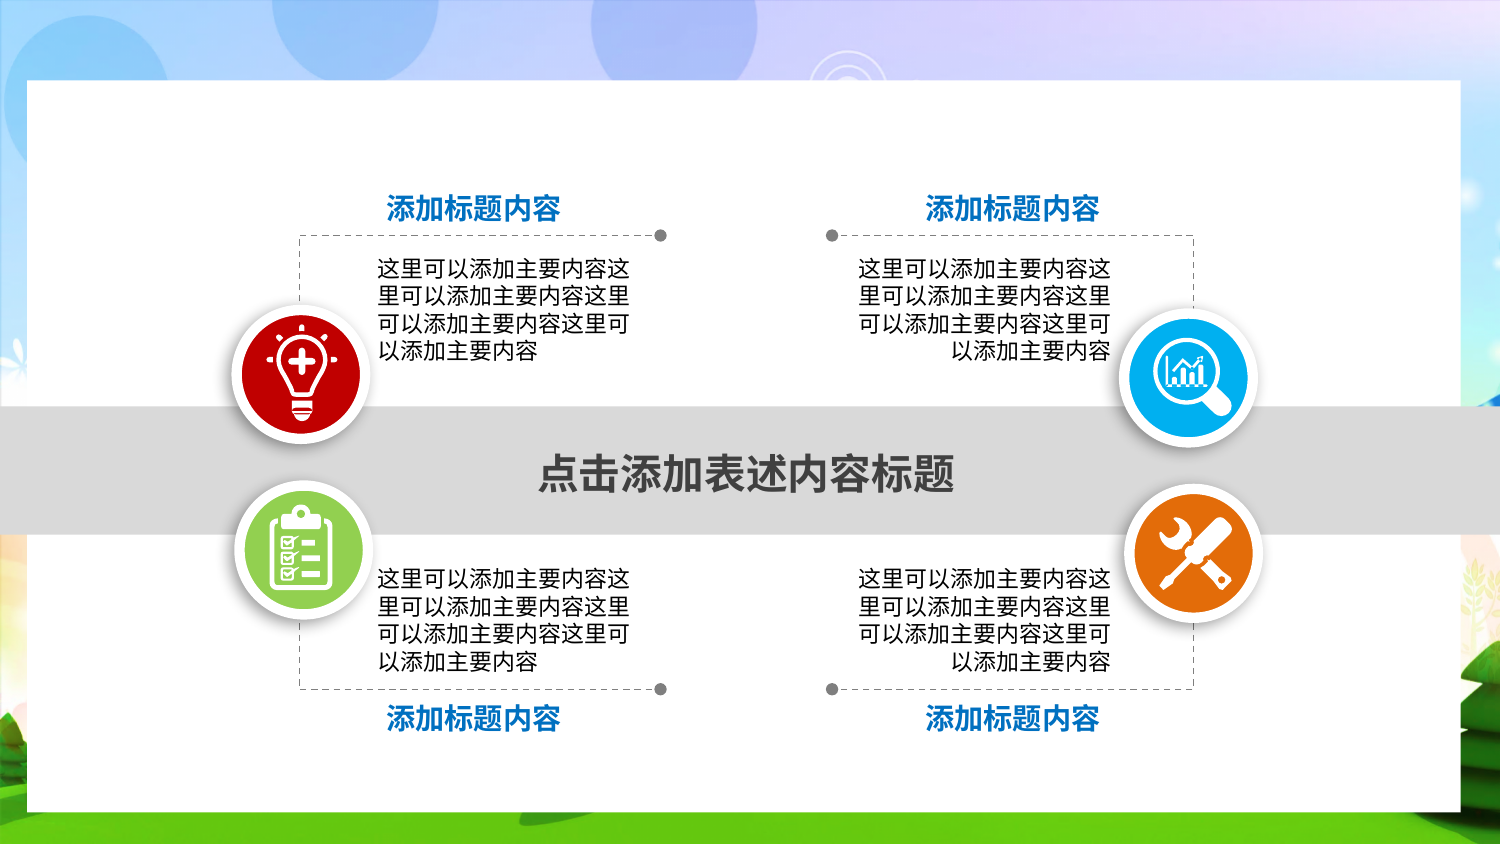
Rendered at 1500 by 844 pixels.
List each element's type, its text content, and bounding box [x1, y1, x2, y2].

text_box 这里可以添加主要内容这里可以添加主要内容这里可以添加主要内容这里可以添加主要内容 [832, 560, 1122, 680]
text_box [236, 309, 366, 440]
text_box [299, 229, 667, 308]
text_box [0, 406, 1500, 535]
picture [0, 535, 1500, 844]
text_box 添加标题内容 [375, 695, 572, 741]
text_box [825, 622, 1194, 696]
text_box 点击添加表述内容标题 [527, 442, 966, 503]
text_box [1123, 313, 1254, 443]
text_box 这里可以添加主要内容这里可以添加主要内容这里可以添加主要内容这里可以添加主要内容 [367, 560, 656, 680]
text_box [825, 229, 1194, 309]
picture [0, 0, 1500, 406]
text_box 这里可以添加主要内容这里可以添加主要内容这里可以添加主要内容这里可以添加主要内容 [367, 249, 656, 370]
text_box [239, 485, 369, 615]
text_box 这里可以添加主要内容这里可以添加主要内容这里可以添加主要内容这里可以添加主要内容 [832, 249, 1122, 370]
text_box 添加标题内容 [914, 185, 1111, 231]
text_box 添加标题内容 [914, 695, 1111, 741]
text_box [1129, 488, 1259, 618]
text_box [299, 622, 667, 696]
text_box 添加标题内容 [375, 185, 572, 231]
